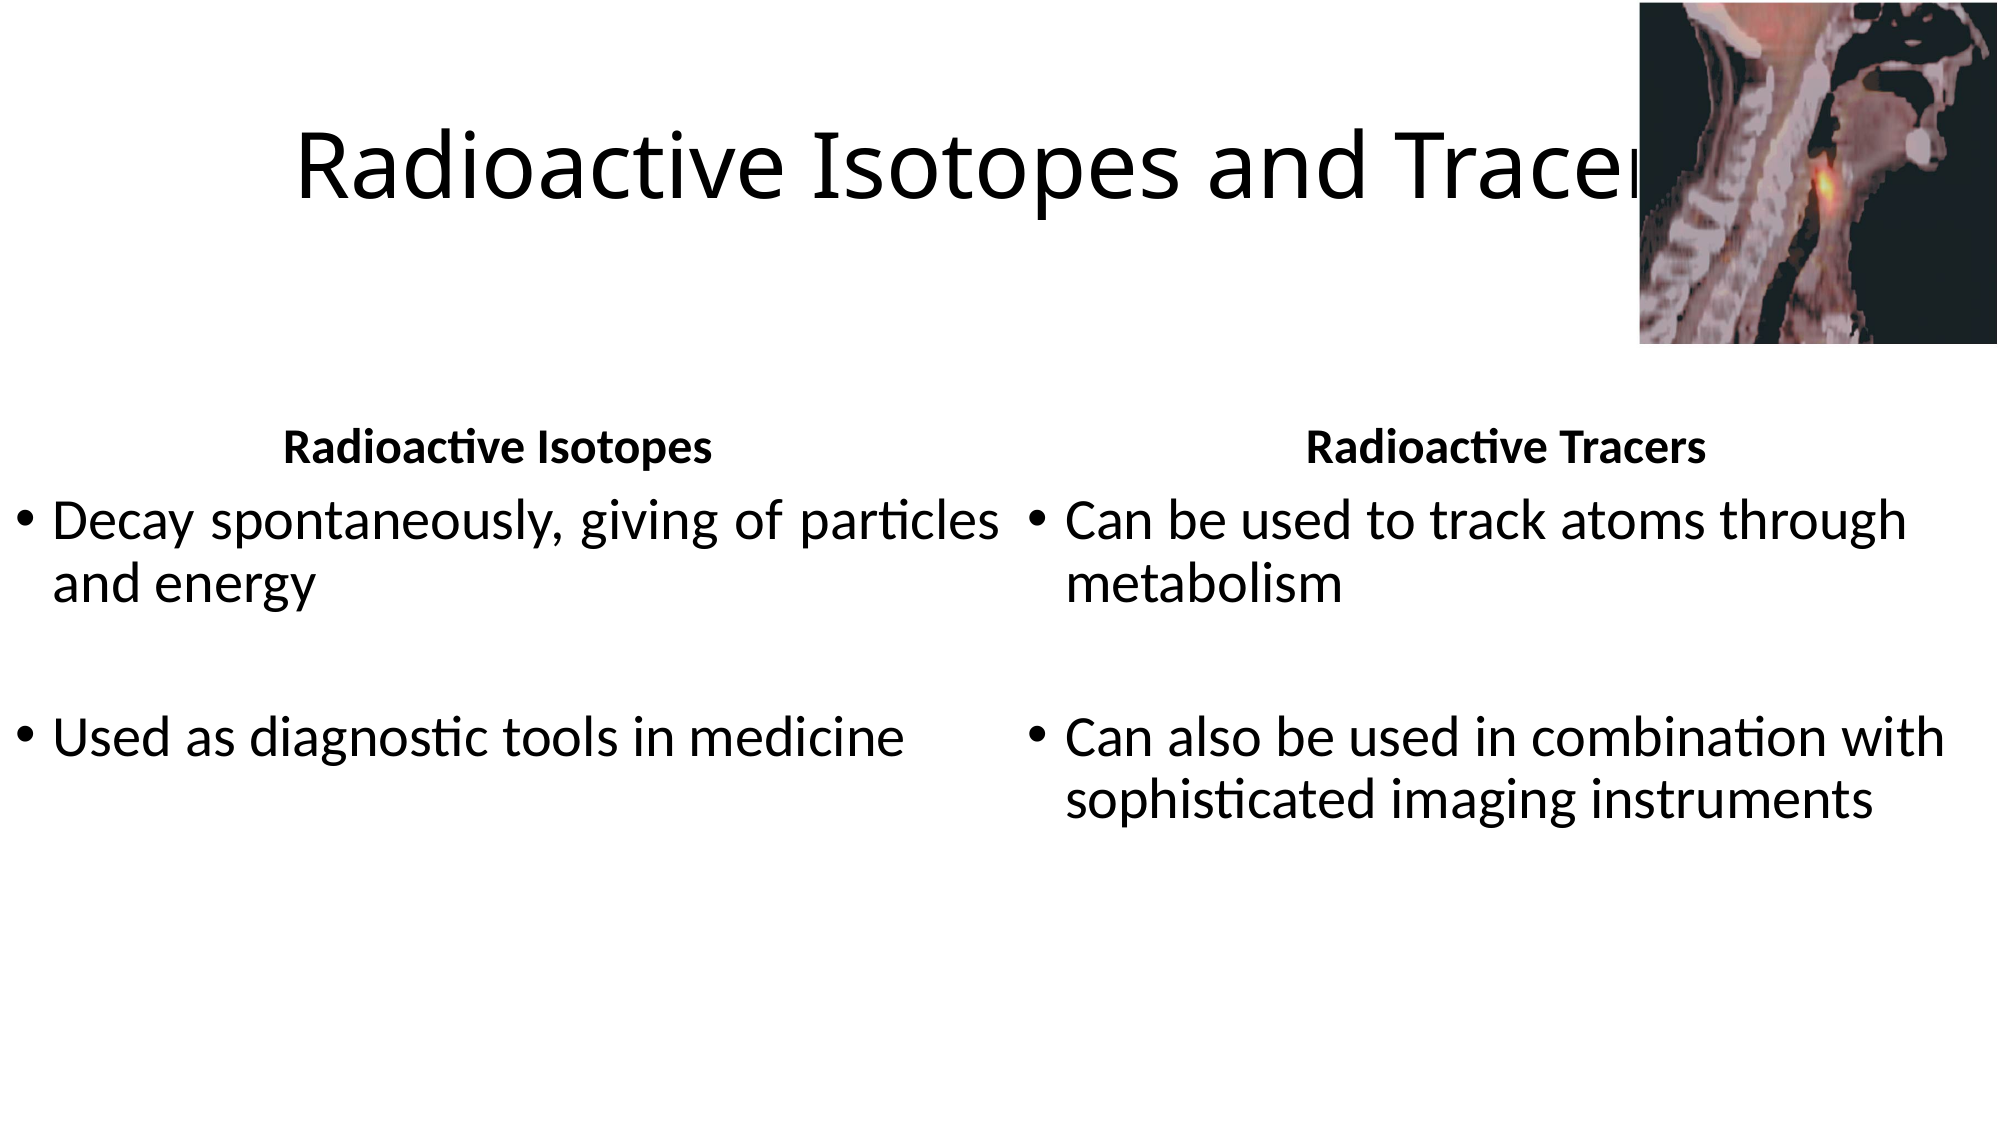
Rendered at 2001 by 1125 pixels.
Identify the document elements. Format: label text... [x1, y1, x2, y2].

title Radioactive Isotopes and Tracers [137, 59, 1636, 278]
list Can be used to track atoms through metabolism Can also be used in combination with sophisticated imaging instruments [1012, 481, 2000, 1086]
list Radioactive Isotopes [85, 346, 932, 481]
list Decay spontaneously, giving of particles and energy Used as diagnostic tools in medicine [0, 481, 1012, 1086]
list Radioactive Tracers [1081, 346, 1932, 481]
picture [1636, 0, 2000, 348]
